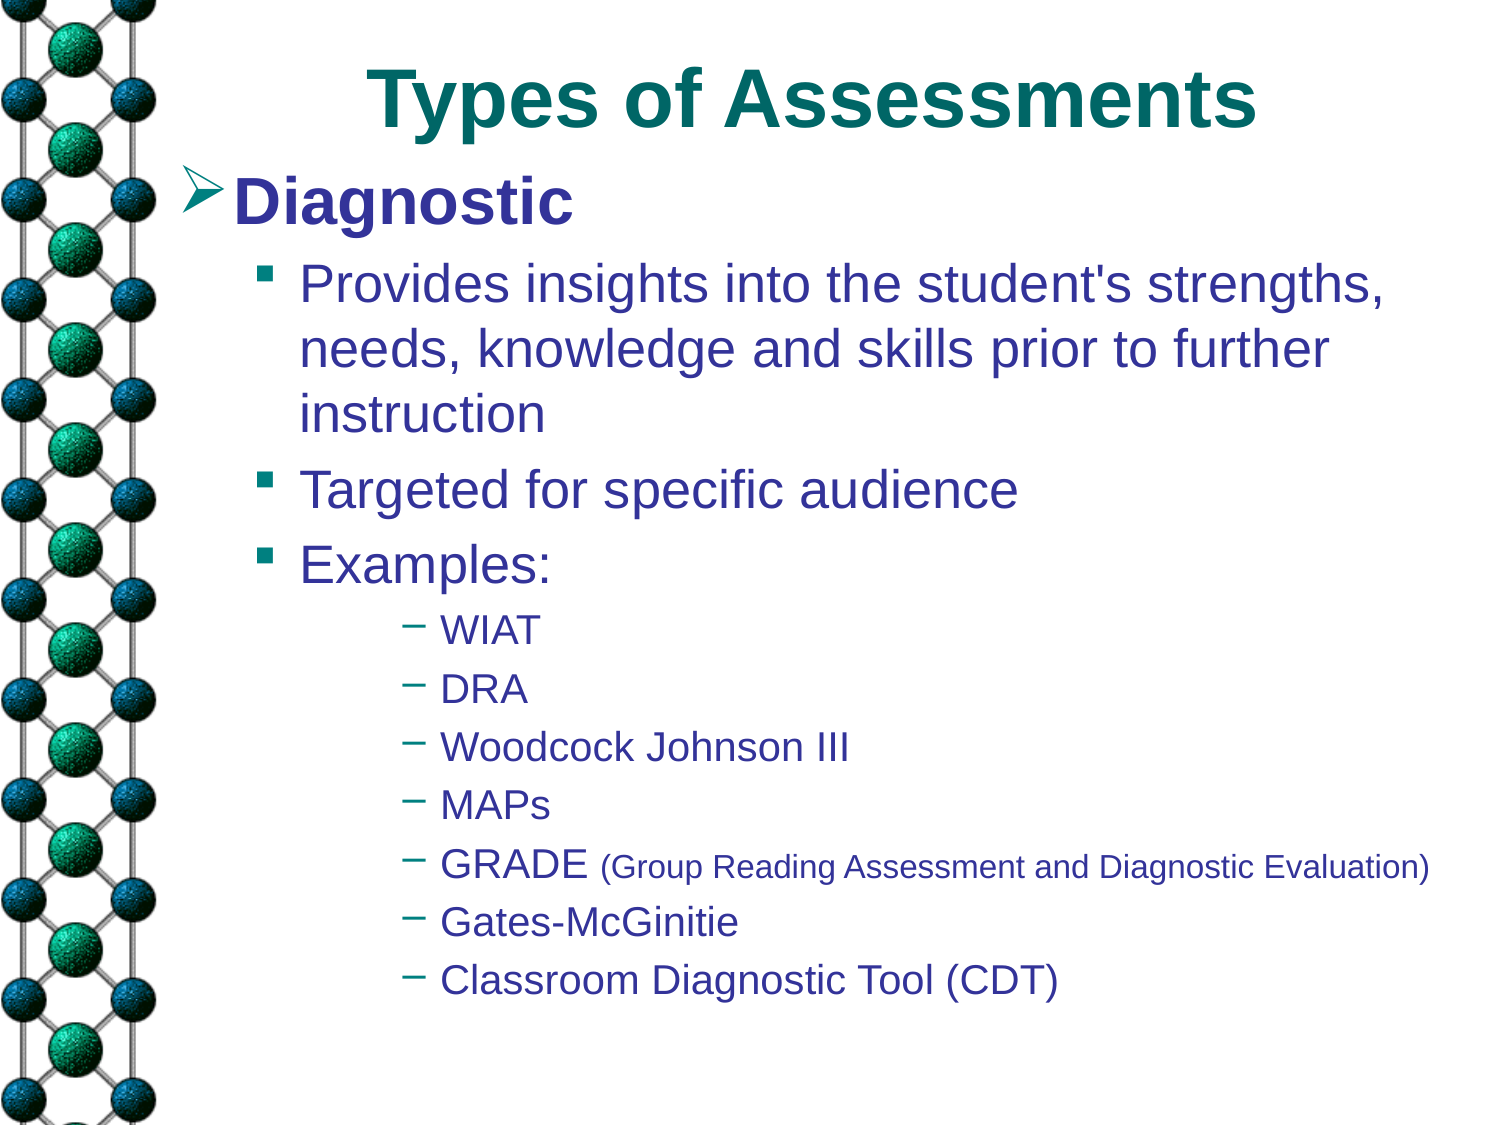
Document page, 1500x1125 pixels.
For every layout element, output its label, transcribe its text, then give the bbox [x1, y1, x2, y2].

list Diagnostic Provides insights into the student's strengths, needs, knowledge and skills prior to further instruction Targeted for specific audience Examples: WIAT DRA Woodcock Johnson III MAPs GRADE (Group Reading Assessment and Diagnostic Evaluation) Gates-McGinitie Classroom Diagnostic Tool (CDT) [162, 149, 1476, 1026]
title Types of Assessments [199, 0, 1426, 149]
picture [0, 0, 1500, 1125]
